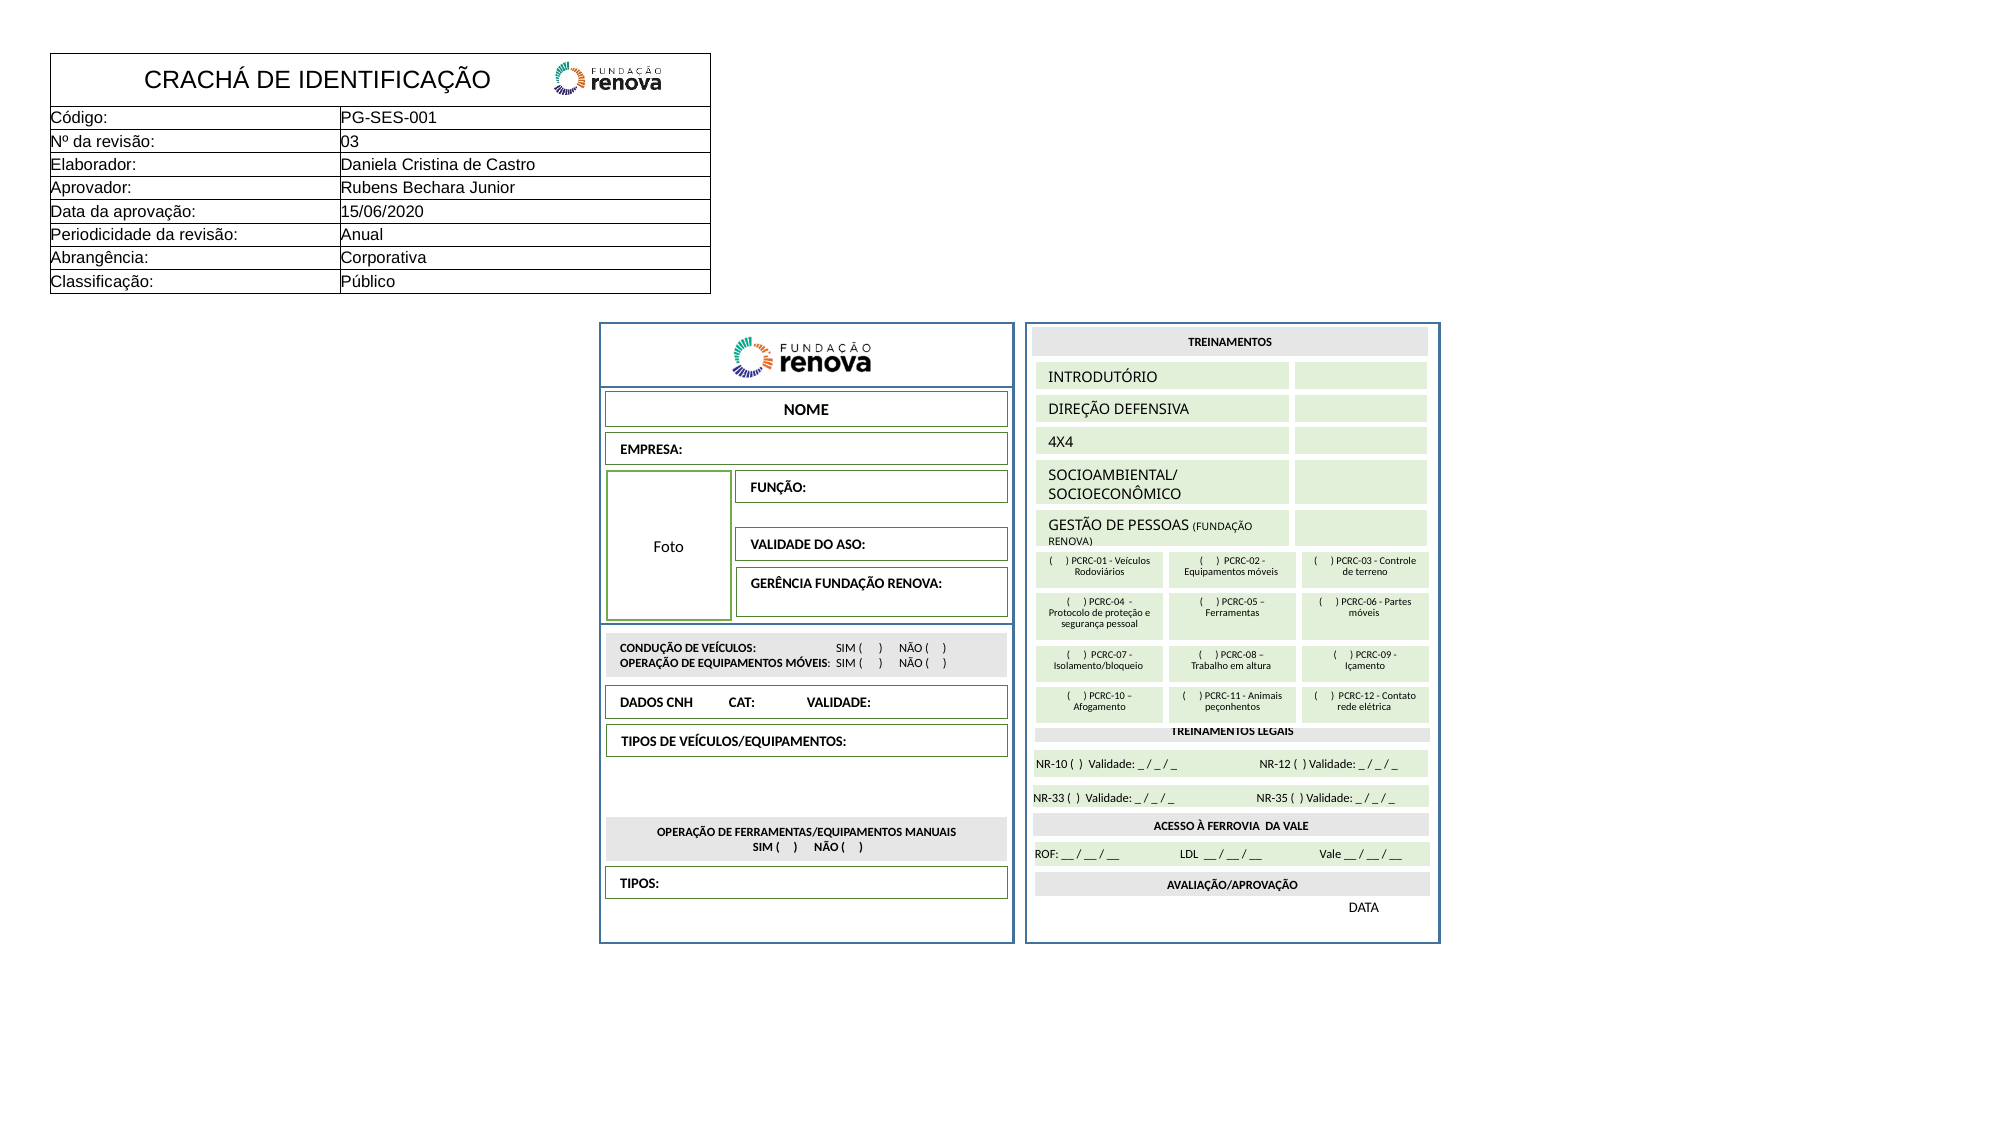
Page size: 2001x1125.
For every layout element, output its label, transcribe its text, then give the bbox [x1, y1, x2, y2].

table_cell Rubens Bechara Junior [341, 177, 710, 199]
table_cell ( ) PCRC-08 – Trabalho em altura [1169, 646, 1296, 682]
table_cell ( ) PCRC-05 – Ferramentas [1169, 593, 1296, 640]
text_box Foto [606, 470, 732, 621]
text_box FUNÇÃO: [735, 470, 1008, 503]
table_cell Público [341, 270, 710, 293]
table_cell Corporativa [341, 247, 710, 269]
text_box TIPOS DE VEÍCULOS/EQUIPAMENTOS: [606, 724, 1008, 757]
table_cell Aprovador: [51, 177, 340, 199]
table_cell [1295, 460, 1427, 504]
table_header ( ) PCRC-03 - Controle de terreno [1302, 552, 1429, 588]
text_box GERÊNCIA FUNDAÇÃO RENOVA: [736, 567, 1008, 617]
table_cell Elaborador: [51, 153, 340, 176]
table_cell ( ) PCRC-09 - Içamento [1302, 646, 1429, 682]
text_box DATA [1316, 890, 1412, 923]
text_box OPERAÇÃO DE FERRAMENTAS/EQUIPAMENTOS MANUAIS SIM ( ) NÃO ( ) [605, 816, 1008, 862]
text_box ROF: __ / __ / __ LDL __ / __ / __ Vale __ / __ / __ [1031, 839, 1434, 869]
table_cell PG-SES-001 [341, 107, 710, 129]
table_cell ( ) PCRC-06 - Partes móveis [1302, 593, 1429, 640]
table_header CRACHÁ DE IDENTIFICAÇÃO [51, 54, 710, 106]
table_cell 4X4 [1036, 427, 1289, 454]
text_box CONDUÇÃO DE VEÍCULOS: SIM ( ) NÃO ( ) OPERAÇÃO DE EQUIPAMENTOS MÓVEIS: SIM ( ) NÃO ( ) [605, 632, 1008, 678]
table_cell [1295, 510, 1427, 546]
table_cell GESTÃO DE PESSOAS (FUNDAÇÃO RENOVA) [1036, 510, 1289, 546]
table_header INTRODUTÓRIO [1036, 362, 1289, 389]
table_cell 15/06/2020 [341, 200, 710, 223]
table_cell 03 [341, 130, 710, 152]
table_cell [1295, 427, 1427, 454]
text_box NR-10 ( ) Validade: _ / _ / _ NR-12 ( ) Validade: _ / _ / _ [1033, 748, 1429, 778]
table_cell Periodicidade da revisão: [51, 224, 340, 246]
table_cell DIREÇÃO DEFENSIVA [1036, 395, 1289, 422]
table_cell [1295, 395, 1427, 422]
table_cell Anual [341, 224, 710, 246]
text_box NOME [605, 391, 1008, 427]
text_box TREINAMENTOS LEGAIS [1031, 728, 1434, 745]
table_header [1295, 362, 1427, 389]
text_box NR-33 ( ) Validade: _ / _ / _ NR-35 ( ) Validade: _ / _ / _ [1030, 782, 1432, 810]
text_box [599, 386, 1015, 625]
text_box TIPOS: [605, 866, 1008, 899]
table_cell SOCIOAMBIENTAL/SOCIOECONÔMICO [1036, 460, 1289, 504]
table_cell ( ) PCRC-12 - Contato rede elétrica [1302, 687, 1429, 723]
table_cell Data da aprovação: [51, 200, 340, 223]
text_box TREINAMENTOS [1031, 326, 1429, 357]
text_box ACESSO À FERROVIA DA VALE [1030, 810, 1432, 840]
table_cell Código: [51, 107, 340, 129]
text_box AVALIAÇÃO/APROVAÇÃO [1031, 869, 1434, 899]
text_box EMPRESA: [605, 432, 1008, 465]
table_cell Classificação: [51, 270, 340, 293]
text_box [1025, 322, 1441, 944]
picture [724, 332, 875, 383]
picture [539, 55, 674, 106]
table_cell ( ) PCRC-04 - Protocolo de proteção e segurança pessoal [1036, 593, 1163, 640]
table_cell Daniela Cristina de Castro [341, 153, 710, 176]
text_box [599, 322, 1015, 386]
text_box VALIDADE DO ASO: [735, 527, 1008, 561]
table_cell Nº da revisão: [51, 130, 340, 152]
table_header ( ) PCRC-02 - Equipamentos móveis [1169, 552, 1296, 588]
text_box DADOS CNH CAT: VALIDADE: [605, 685, 1008, 719]
table_cell ( ) PCRC-07 -Isolamento/bloqueio [1036, 646, 1163, 682]
table_header ( ) PCRC-01 - Veículos Rodoviários [1036, 552, 1163, 588]
table_cell ( ) PCRC-10 – Afogamento [1036, 687, 1163, 723]
table_cell Abrangência: [51, 247, 340, 269]
text_box [599, 625, 1015, 944]
table_cell ( ) PCRC-11 - Animais peçonhentos [1169, 687, 1296, 723]
